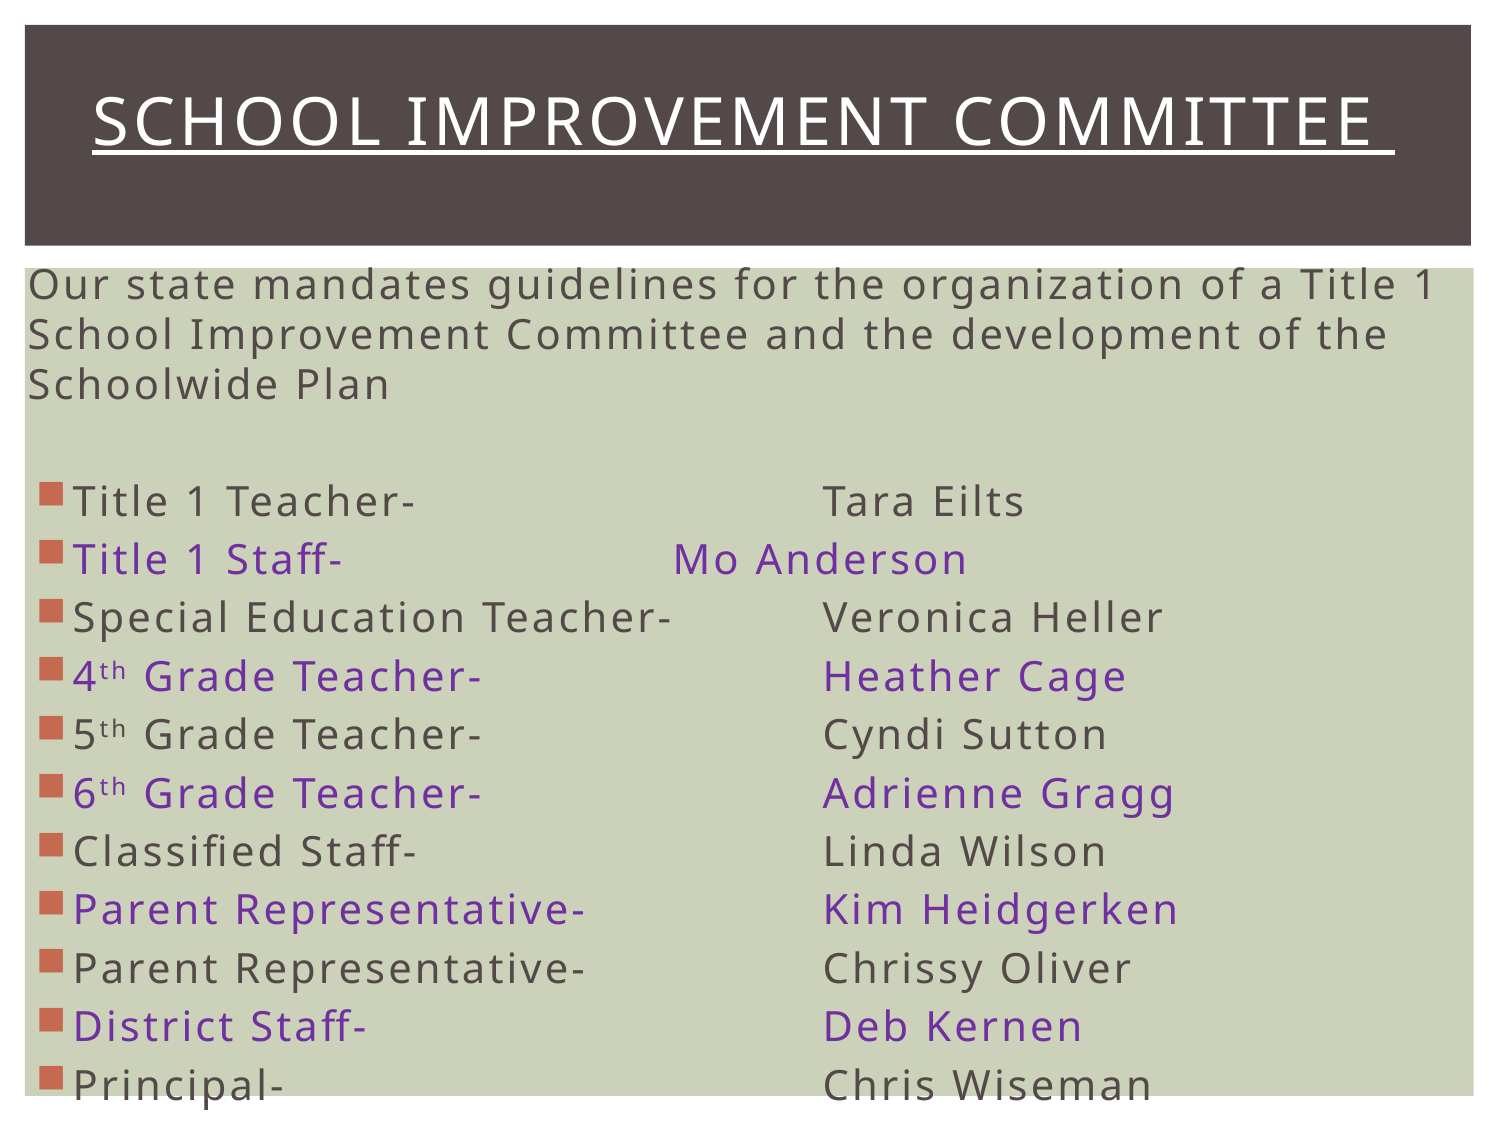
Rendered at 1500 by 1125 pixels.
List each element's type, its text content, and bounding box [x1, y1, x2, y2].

list Our state mandates guidelines for the organization of a Title 1 School Improvement Committee and the development of the Schoolwide Plan Title 1 Teacher- Tara Eilts Title 1 Staff- Mo Anderson Special Education Teacher- Veronica Heller 4th Grade Teacher- Heather Cage 5th Grade Teacher- Cyndi Sutton 6th Grade Teacher- Adrienne Gragg Classified Staff- Linda Wilson Parent Representative- Kim Heidgerken Parent Representative- Chrissy Oliver District Staff- Deb Kernen Principal- Chris Wiseman [12, 249, 1500, 1125]
title School improvement Committee [50, 24, 1438, 213]
